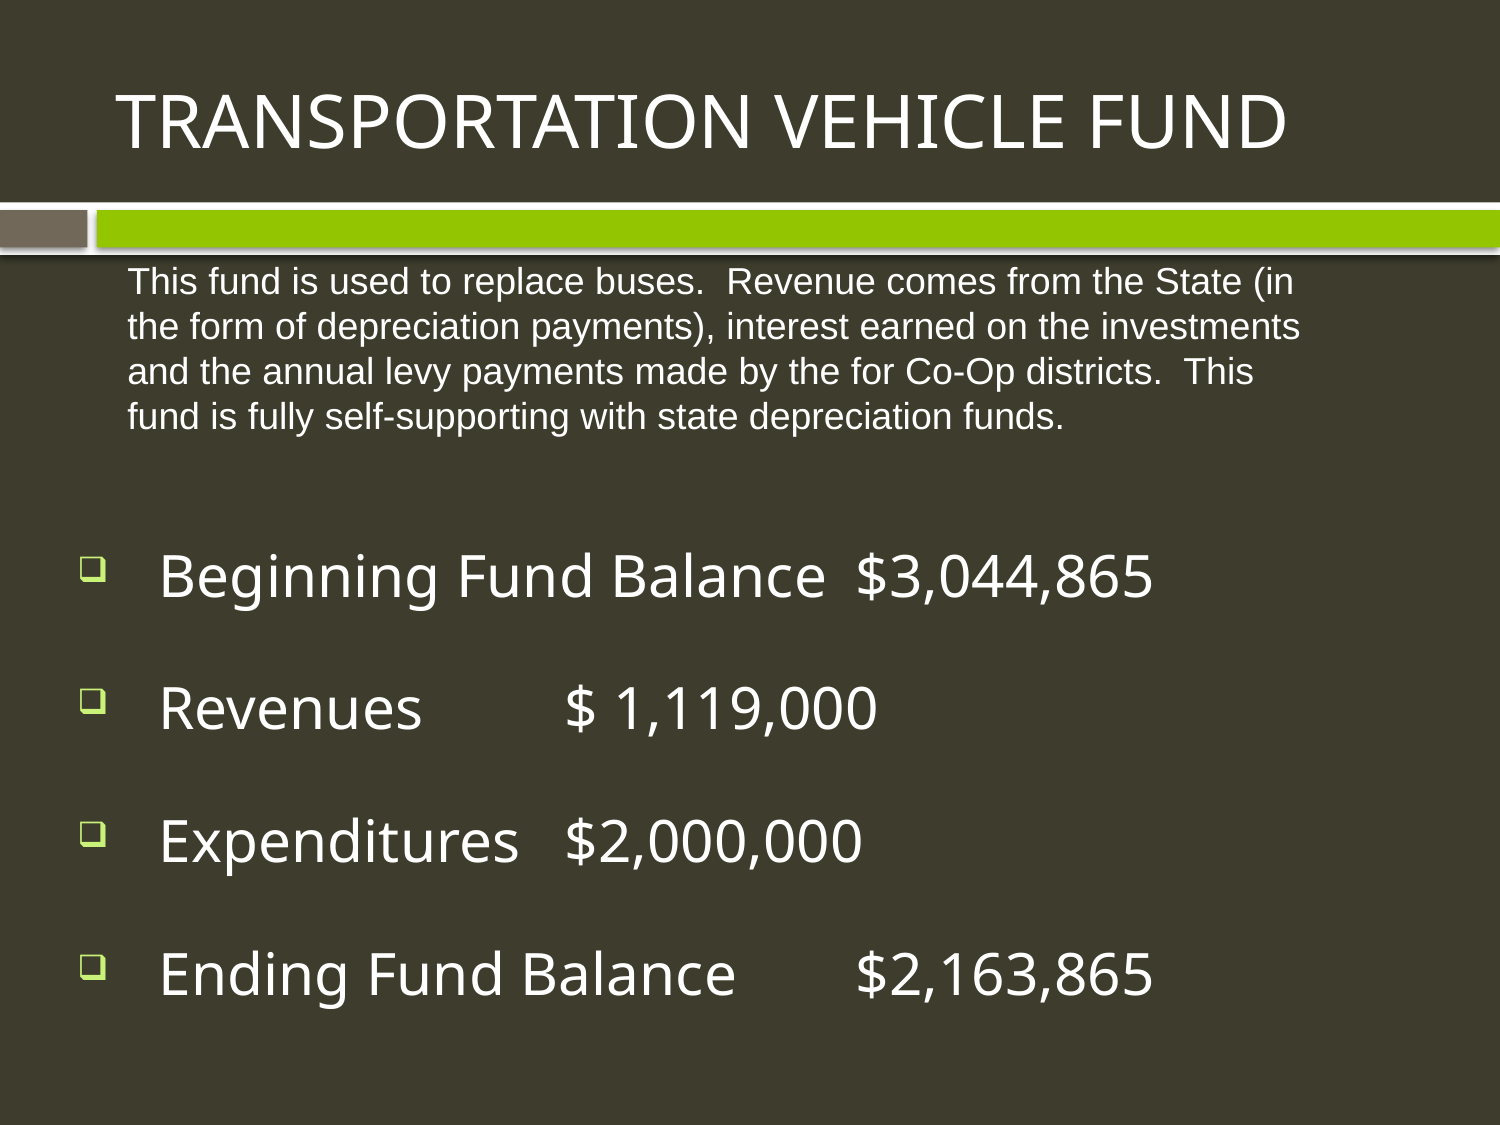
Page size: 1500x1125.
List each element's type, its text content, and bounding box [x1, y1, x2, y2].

title TRANSPORTATION VEHICLE FUND [100, 37, 1438, 200]
list Beginning Fund Balance $3,044,865 Revenues $ 1,119,000 Expenditures $2,000,000 Ending Fund Balance $2,163,865 [62, 446, 1413, 1022]
text_box This fund is used to replace buses. Revenue comes from the State (in the form of depreciation payments), interest earned on the investments and the annual levy payments made by the for Co-Op districts. This fund is fully self-supporting with state depreciation funds. [112, 249, 1338, 445]
